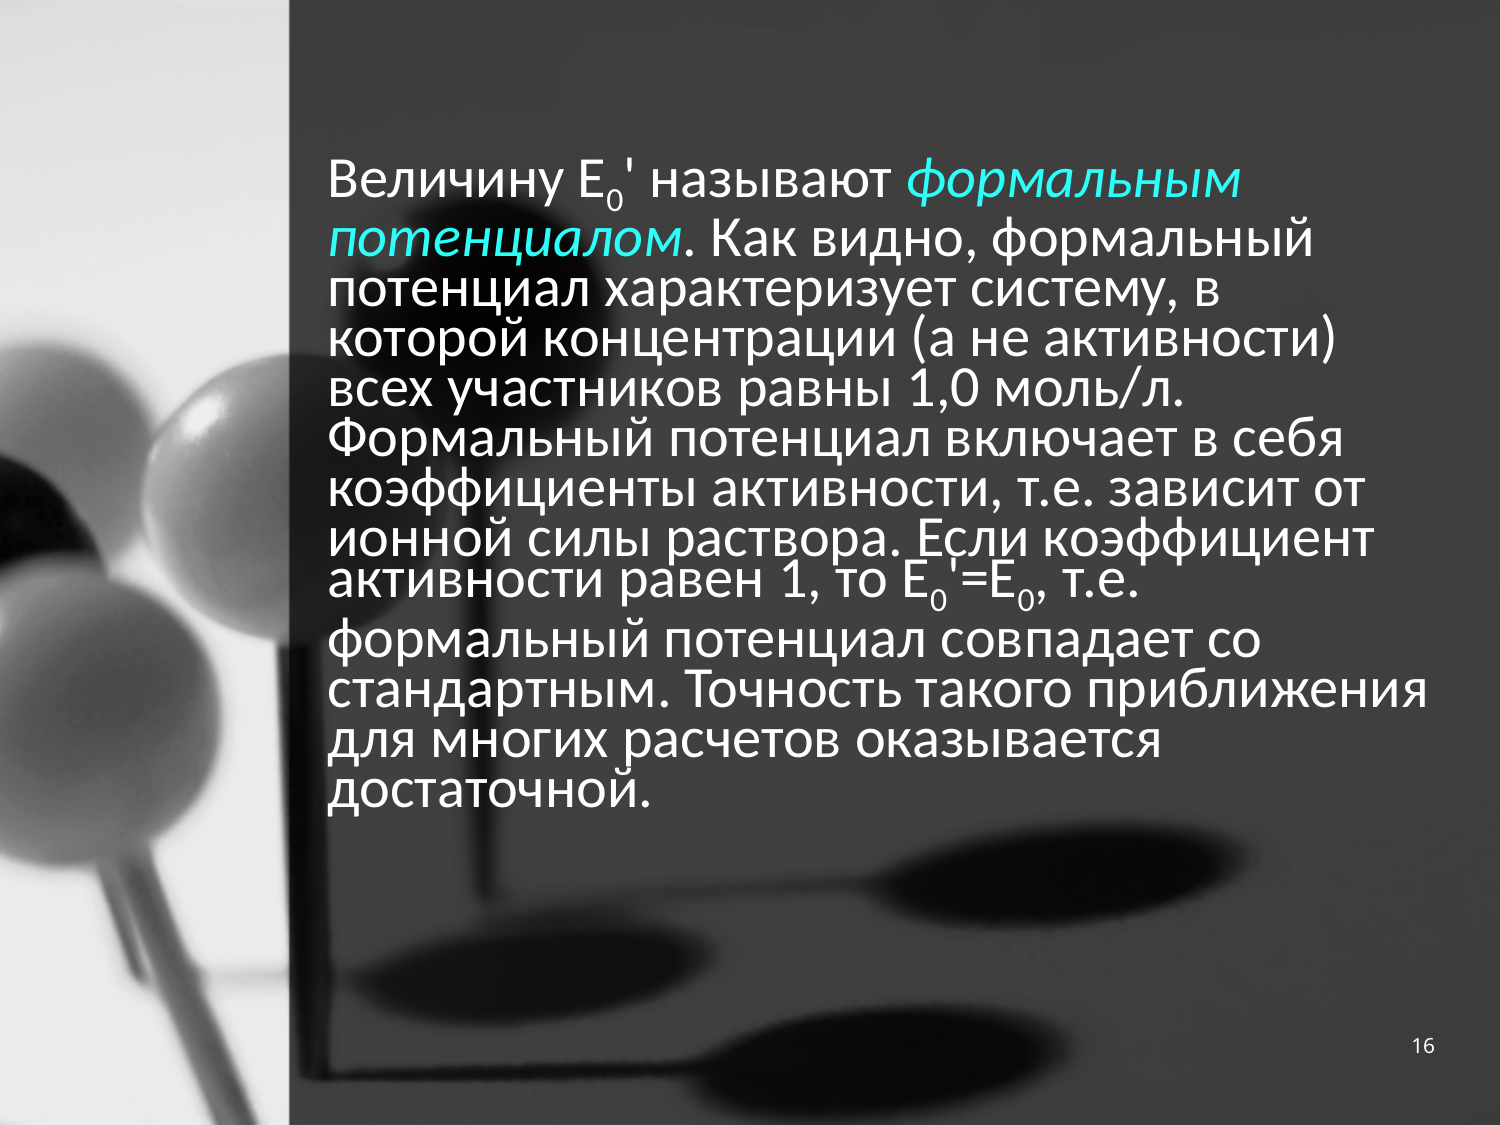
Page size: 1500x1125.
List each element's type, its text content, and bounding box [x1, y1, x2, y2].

list Величину E0' называют формальным потенциалом. Как видно, формальный потенциал характеризует систему, в которой концентрации (а не активности) всех участников равны 1,0 моль/л. Формальный потенциал включает в себя коэффициенты активности, т.е. зависит от ионной силы раствора. Если коэффициент активности равен 1, то E0'=E0, т.е. формальный потенциал совпадает со стандартным. Точность такого приближения для многих расчетов оказывается достаточной. [312, 160, 1451, 1001]
picture [0, 0, 1500, 1125]
slide_number 16 [1237, 1025, 1450, 1100]
